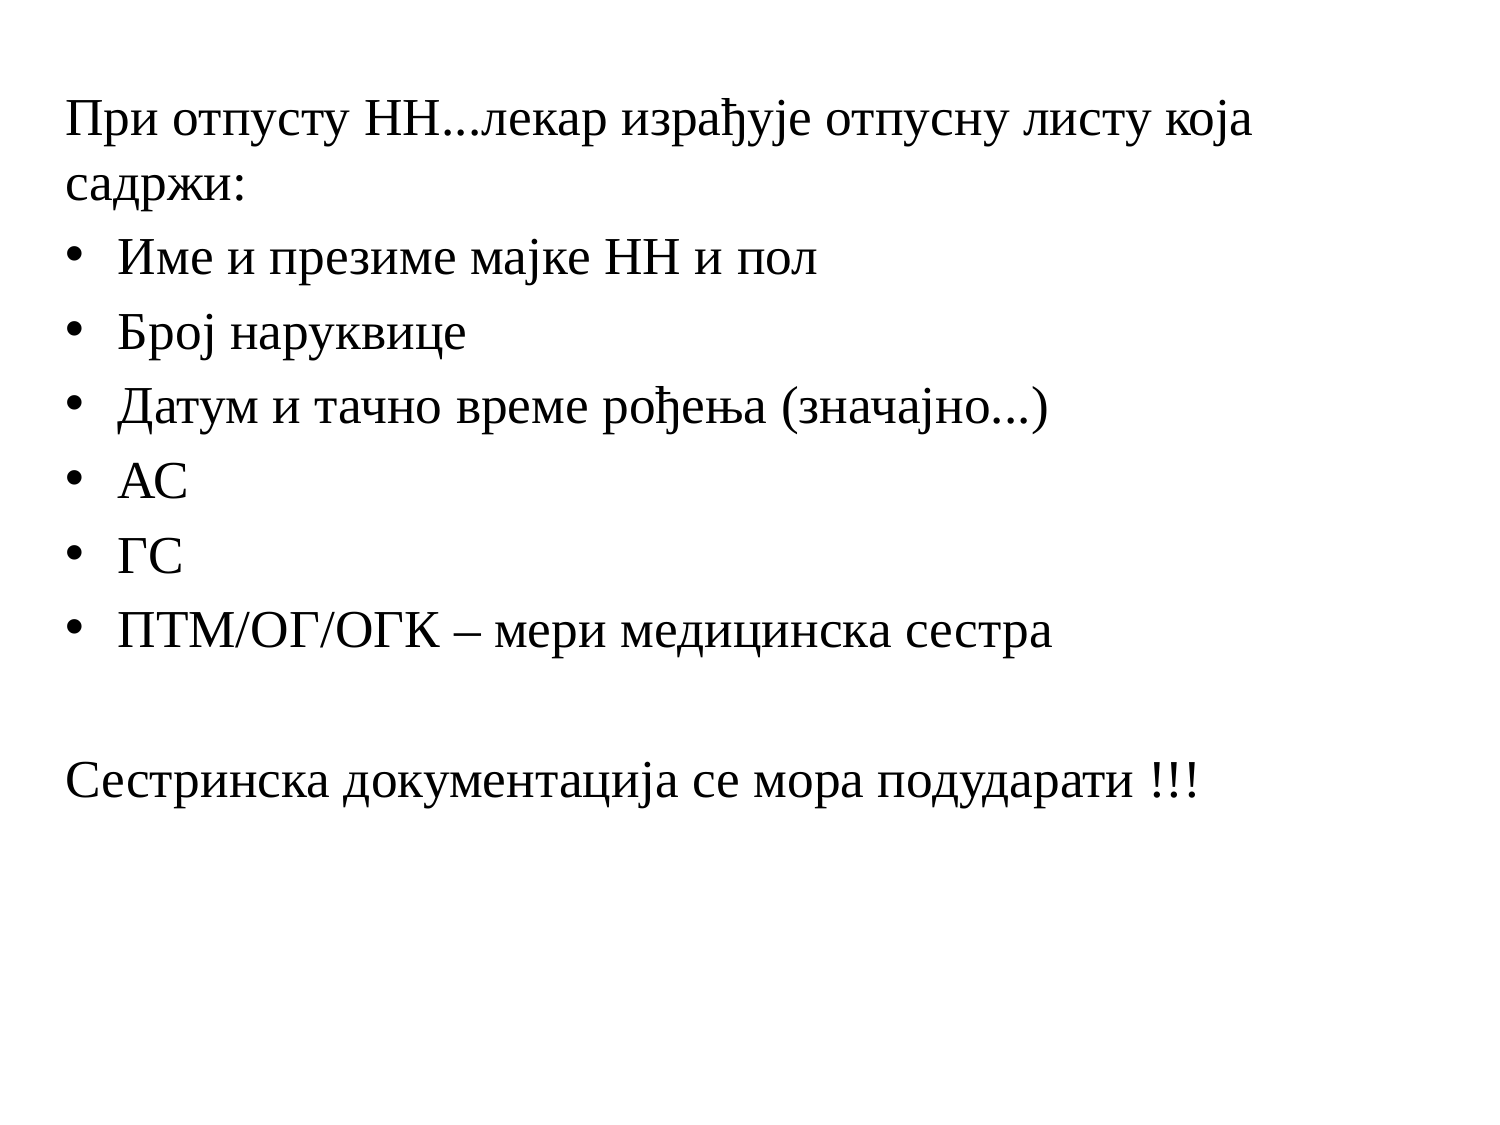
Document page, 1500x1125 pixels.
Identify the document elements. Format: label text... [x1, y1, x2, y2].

list При отпусту НН...лекар израђује отпусну листу која садржи: Име и презиме мајке НН и пол Број наруквице Датум и тачно време рођења (значајно...) АС ГС ПТМ/ОГ/ОГК – мери медицинска сестра Сестринска документација се мора подударати !!! [50, 75, 1400, 818]
